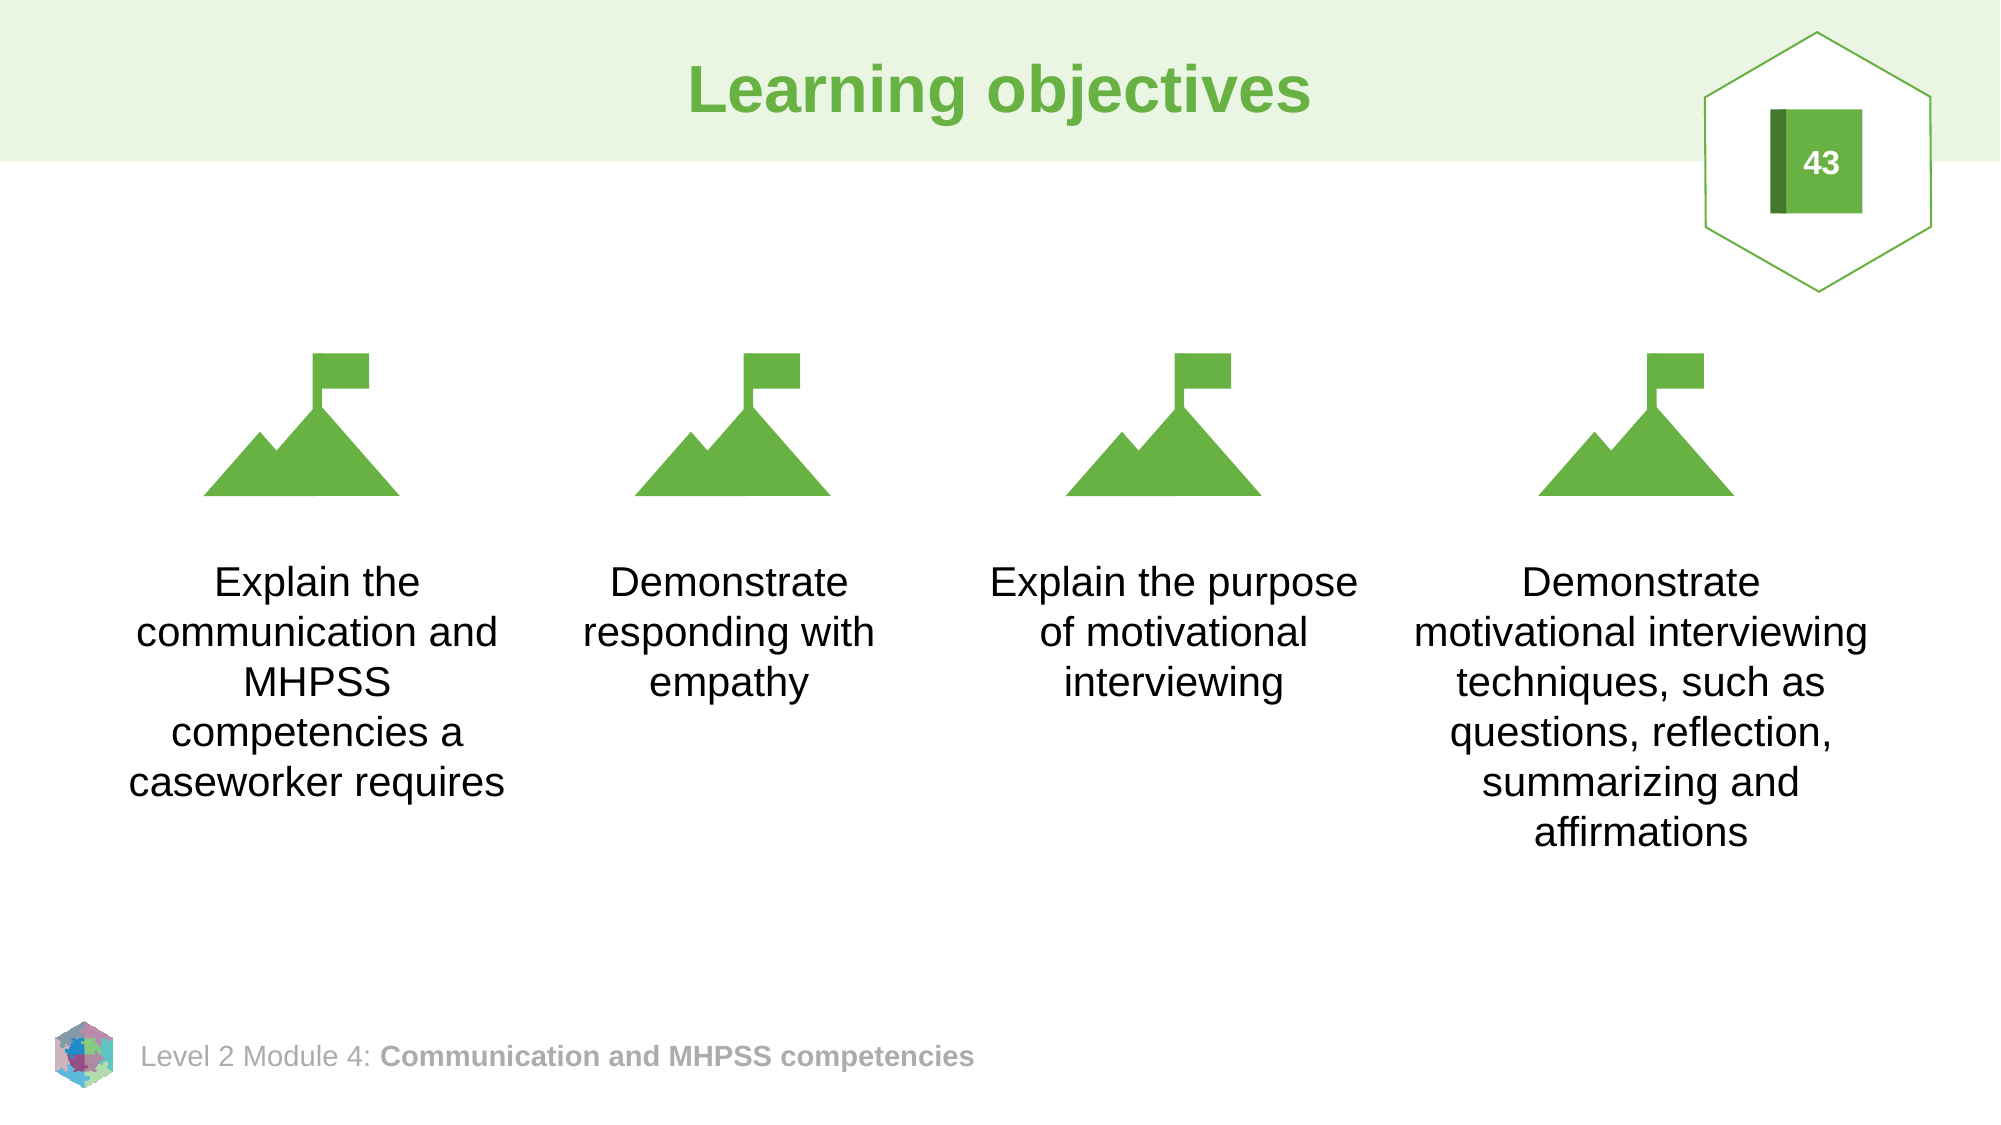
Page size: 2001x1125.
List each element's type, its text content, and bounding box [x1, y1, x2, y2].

title Learning objectives [137, 19, 1863, 163]
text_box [203, 353, 400, 496]
text_box [1704, 32, 1932, 292]
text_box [1538, 353, 1735, 496]
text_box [1065, 353, 1262, 496]
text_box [1770, 109, 1863, 214]
picture [55, 1021, 113, 1088]
text_box Explain the purpose of motivational interviewing [955, 547, 1393, 713]
text_box Demonstrate motivational interviewing techniques, such as questions, reflection, summarizing and affirmations [1397, 547, 1885, 863]
text_box Demonstrate responding with empathy [520, 547, 938, 713]
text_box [634, 353, 831, 496]
text_box Explain the communication and MHPSS competencies a caseworker requires [108, 547, 526, 813]
